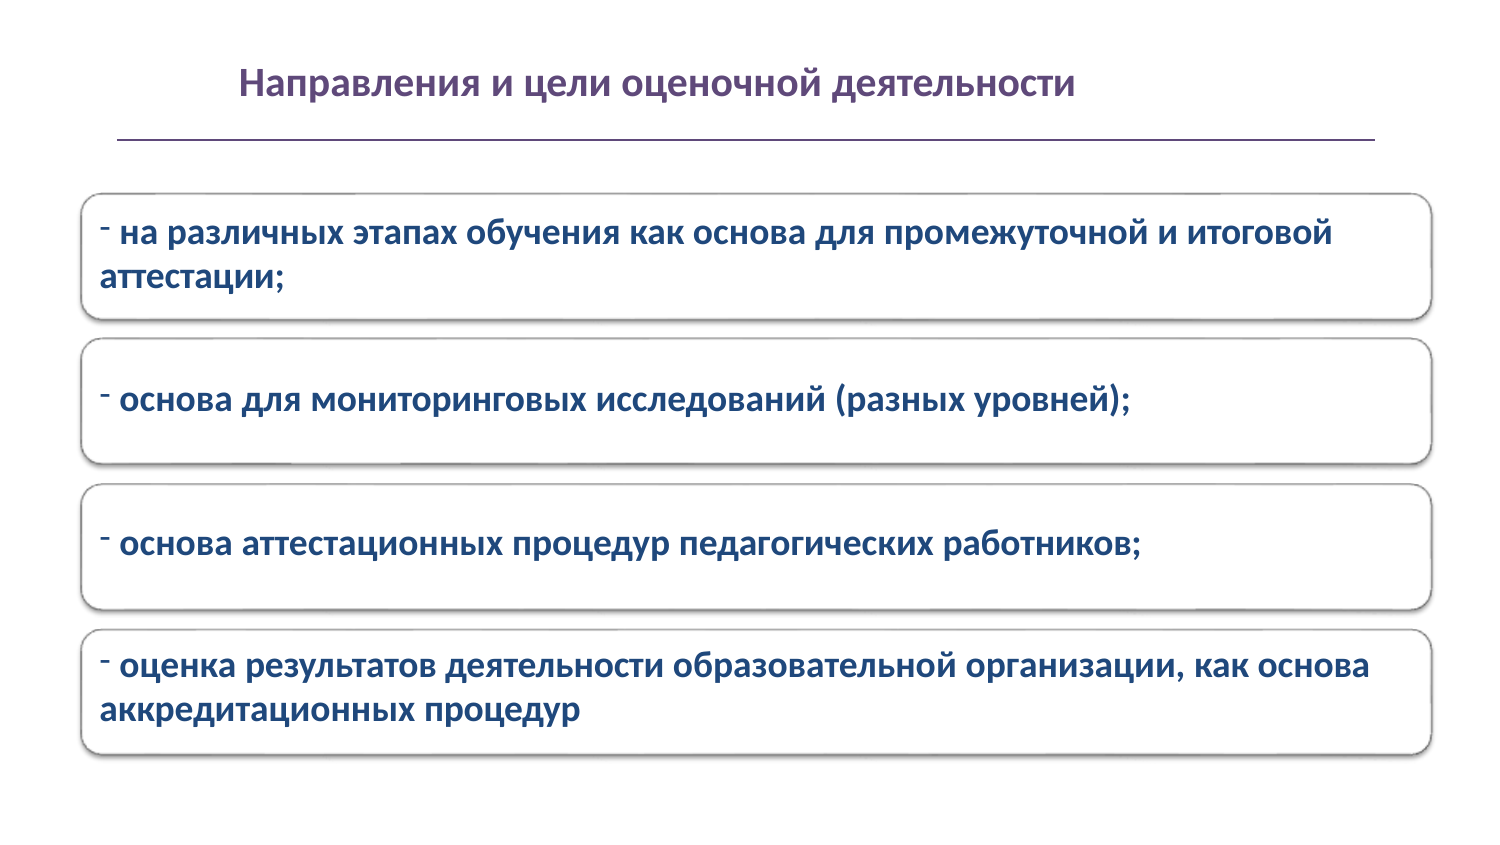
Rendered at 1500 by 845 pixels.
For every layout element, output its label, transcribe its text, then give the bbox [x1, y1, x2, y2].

picture [76, 482, 1438, 618]
picture [76, 191, 1438, 329]
picture [76, 627, 1438, 764]
title Направления и цели оценочной деятельности [83, 28, 1417, 190]
picture [76, 337, 1438, 474]
